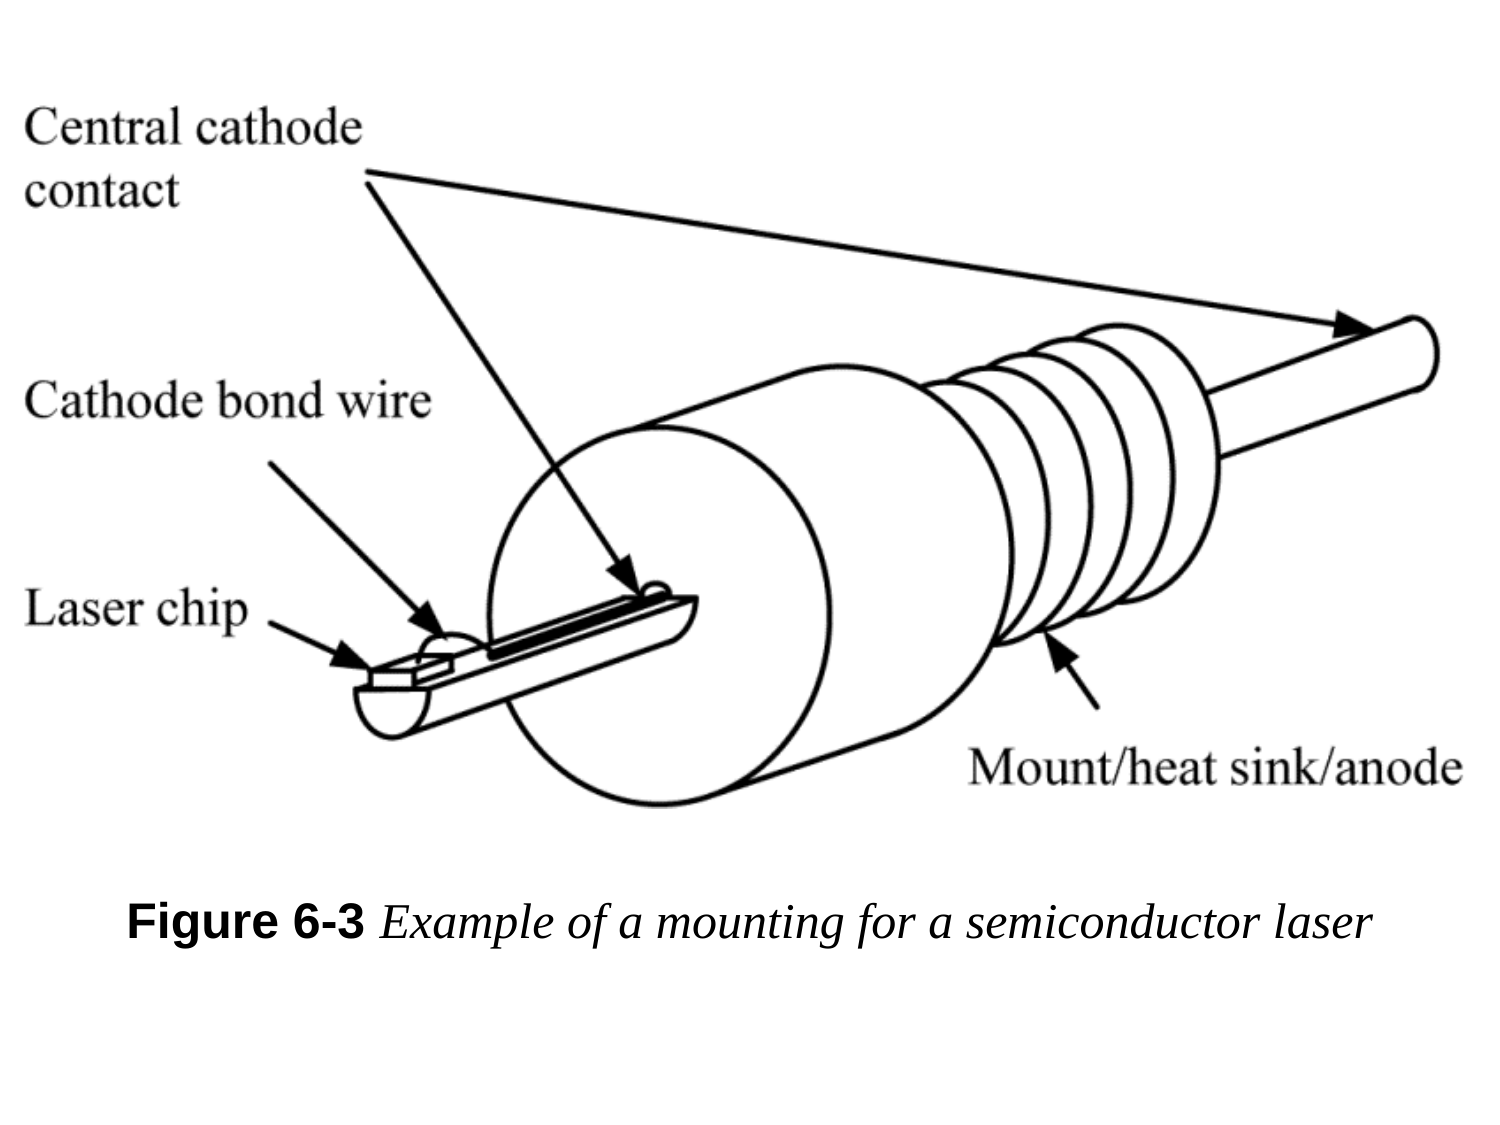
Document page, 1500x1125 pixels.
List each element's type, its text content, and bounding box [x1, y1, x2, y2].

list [24, 99, 1466, 809]
title Figure 6-3 Example of a mounting for a semiconductor laser [75, 825, 1425, 1013]
